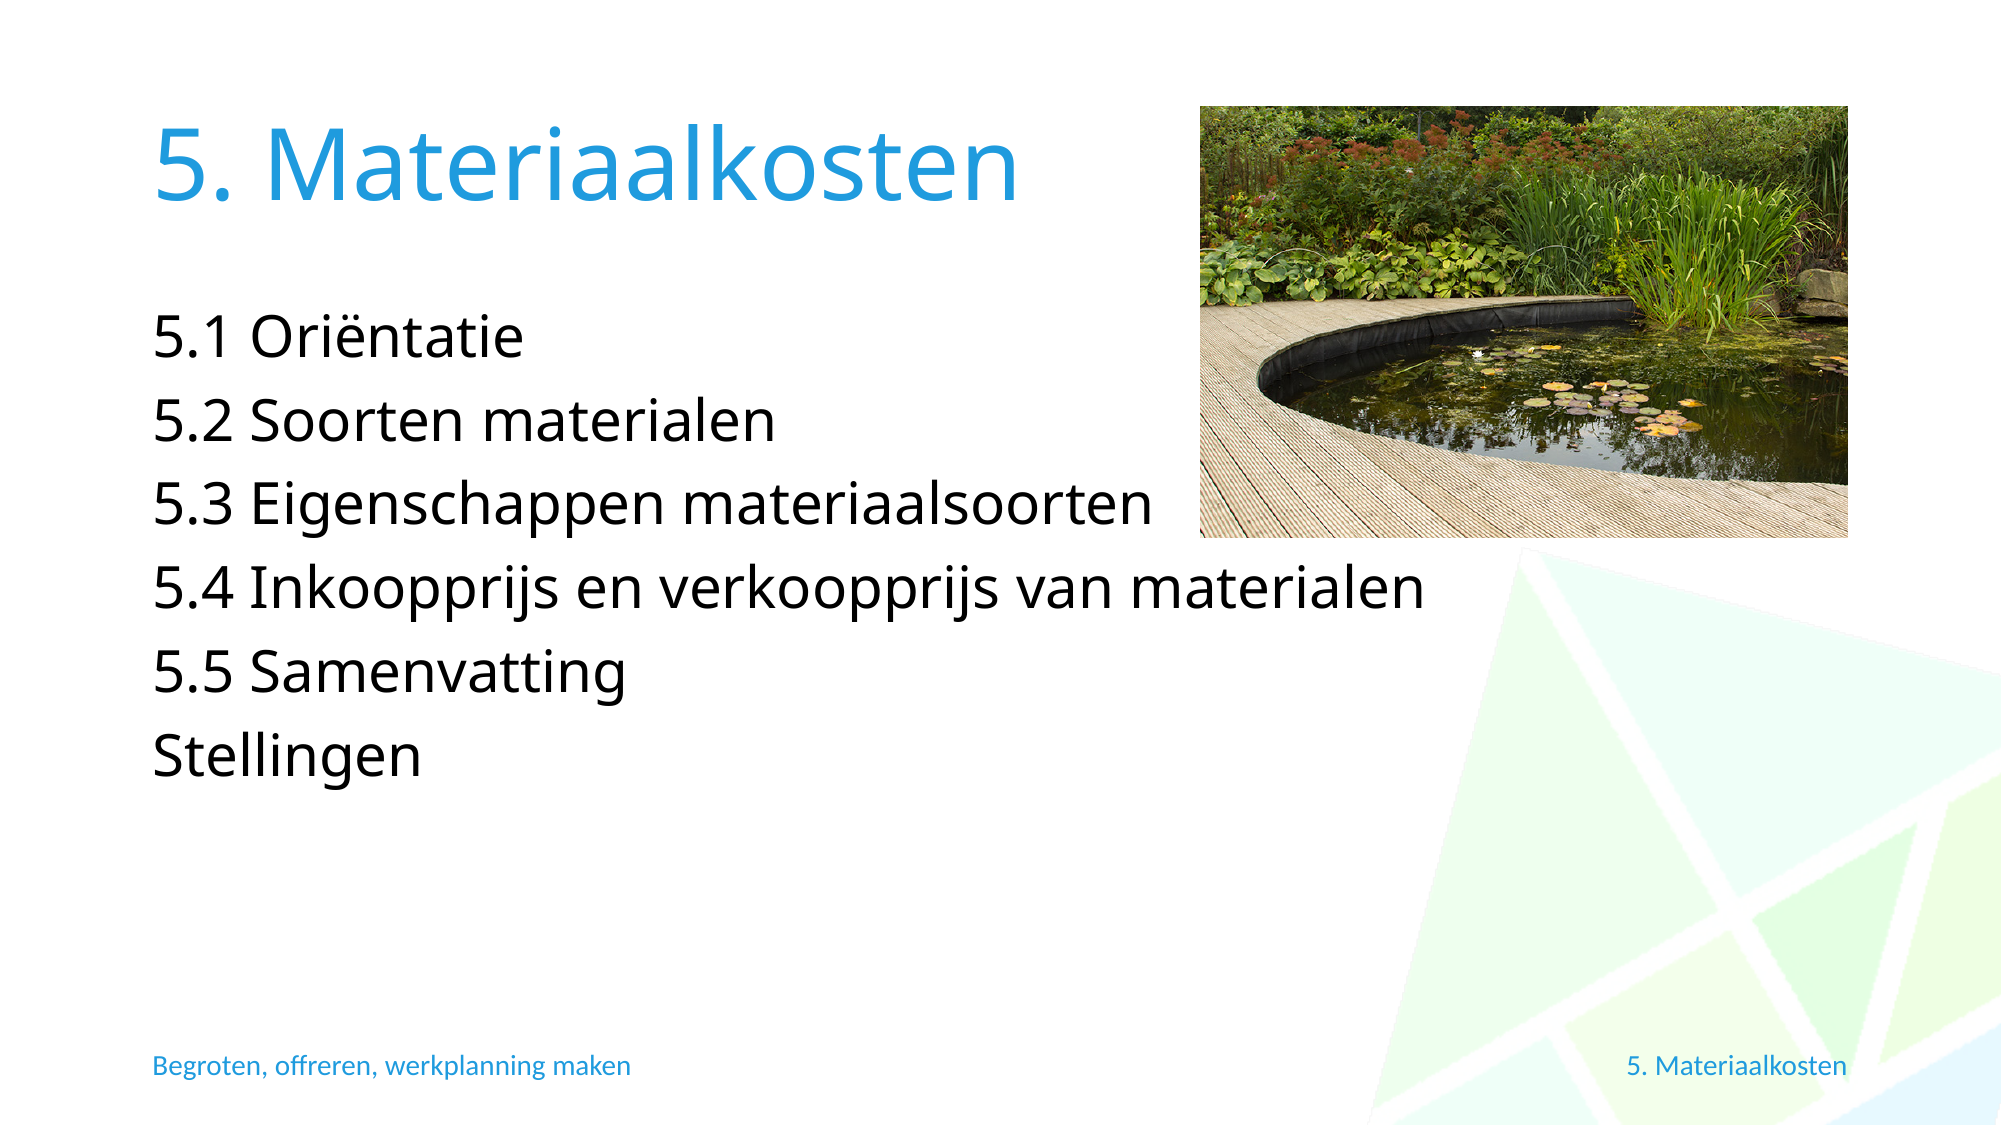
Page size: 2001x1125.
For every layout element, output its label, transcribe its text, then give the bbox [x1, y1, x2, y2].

picture [1199, 105, 1848, 538]
list 5.1 Oriëntatie 5.2 Soorten materialen 5.3 Eigenschappen materiaalsoorten 5.4 Inkoopprijs en verkoopprijs van materialen 5.5 Samenvatting Stellingen [137, 299, 1863, 1014]
title 5. Materiaalkosten [137, 59, 1863, 278]
list 5. Materiaalkosten [1412, 1042, 1863, 1103]
list Begroten, offreren, werkplanning maken [137, 1042, 658, 1087]
